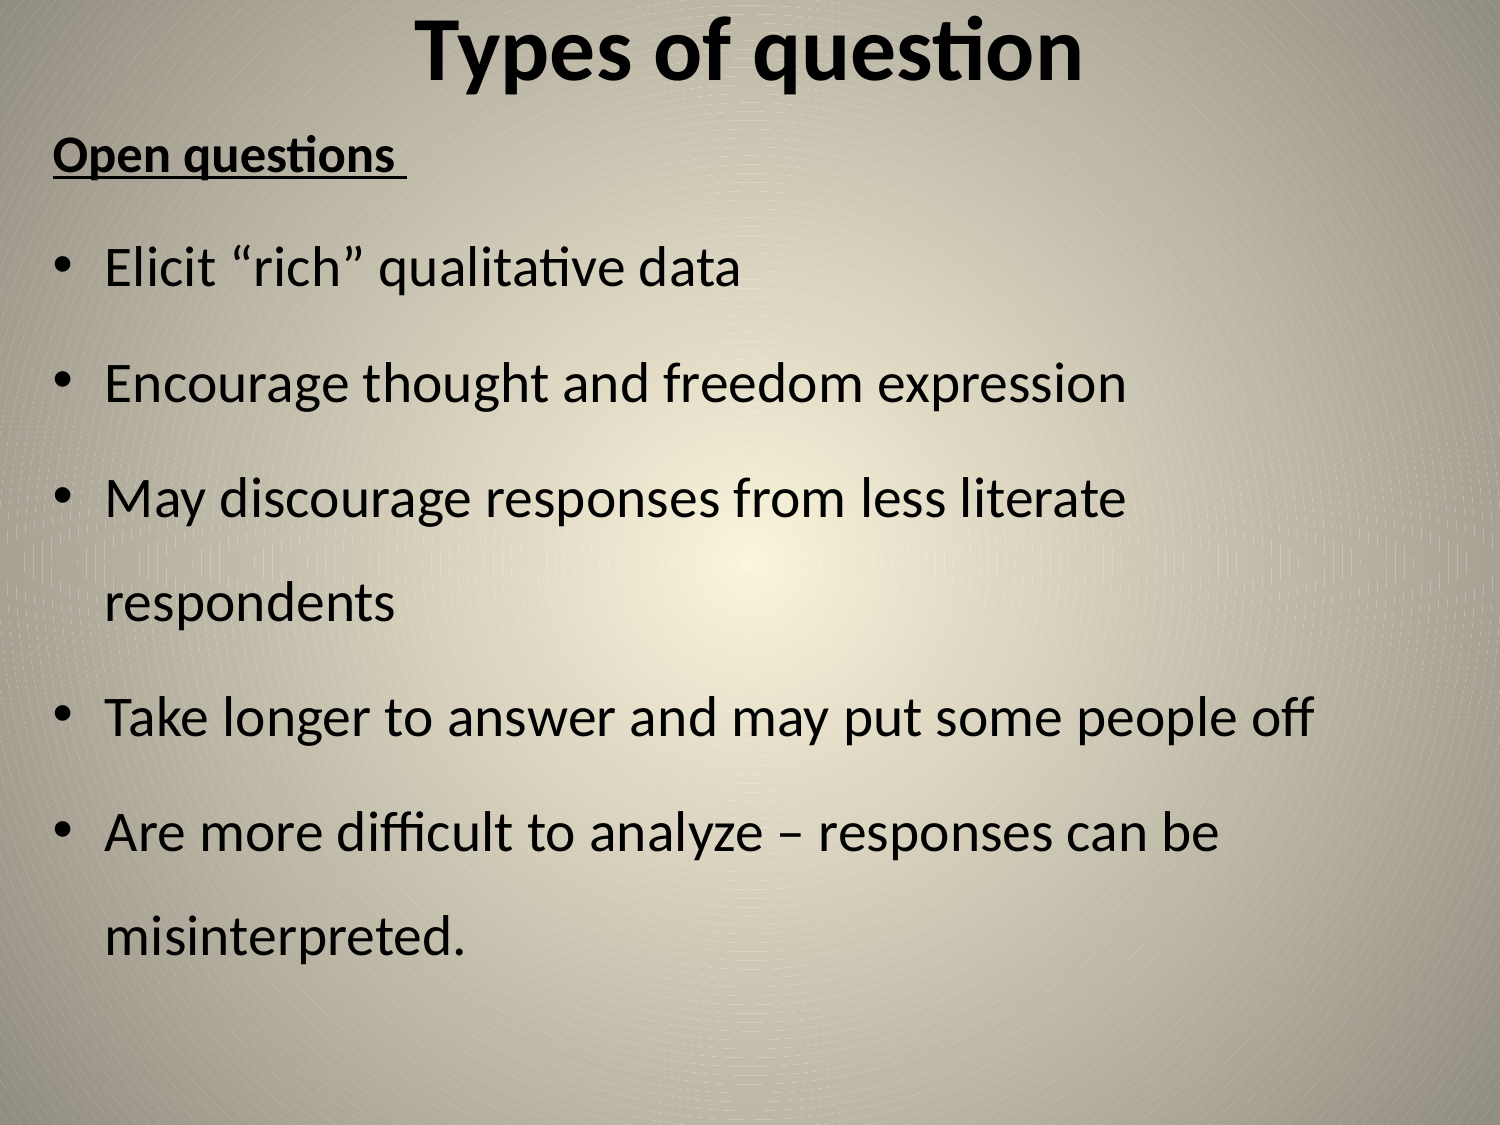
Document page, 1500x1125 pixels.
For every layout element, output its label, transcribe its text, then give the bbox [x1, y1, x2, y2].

list Open questions Elicit “rich” qualitative data Encourage thought and freedom expression May discourage responses from less literate respondents Take longer to answer and may put some people off Are more difficult to analyze – responses can be misinterpreted. [37, 112, 1425, 1088]
title Types of question [75, 0, 1425, 112]
